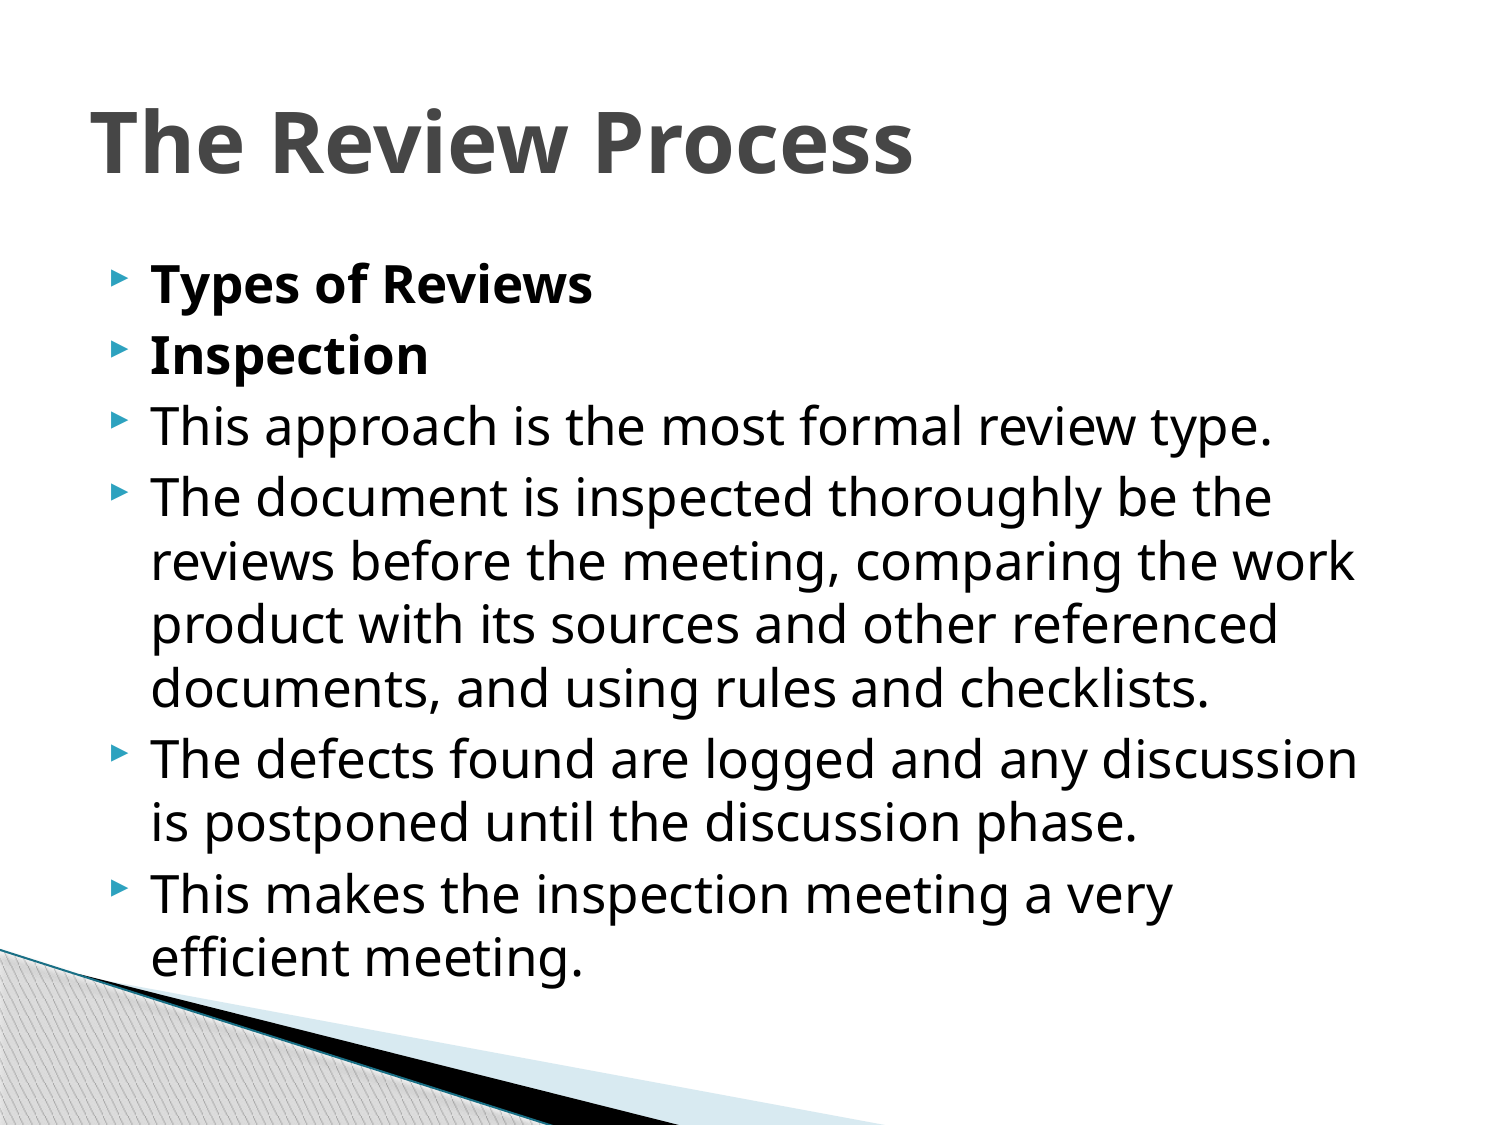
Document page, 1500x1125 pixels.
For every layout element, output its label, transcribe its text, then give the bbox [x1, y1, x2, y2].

title The Review Process [75, 45, 1425, 233]
list Types of Reviews Inspection This approach is the most formal review type. The document is inspected thoroughly be the reviews before the meeting, comparing the work product with its sources and other referenced documents, and using rules and checklists. The defects found are logged and any discussion is postponed until the discussion phase. This makes the inspection meeting a very efficient meeting. [75, 243, 1388, 1012]
